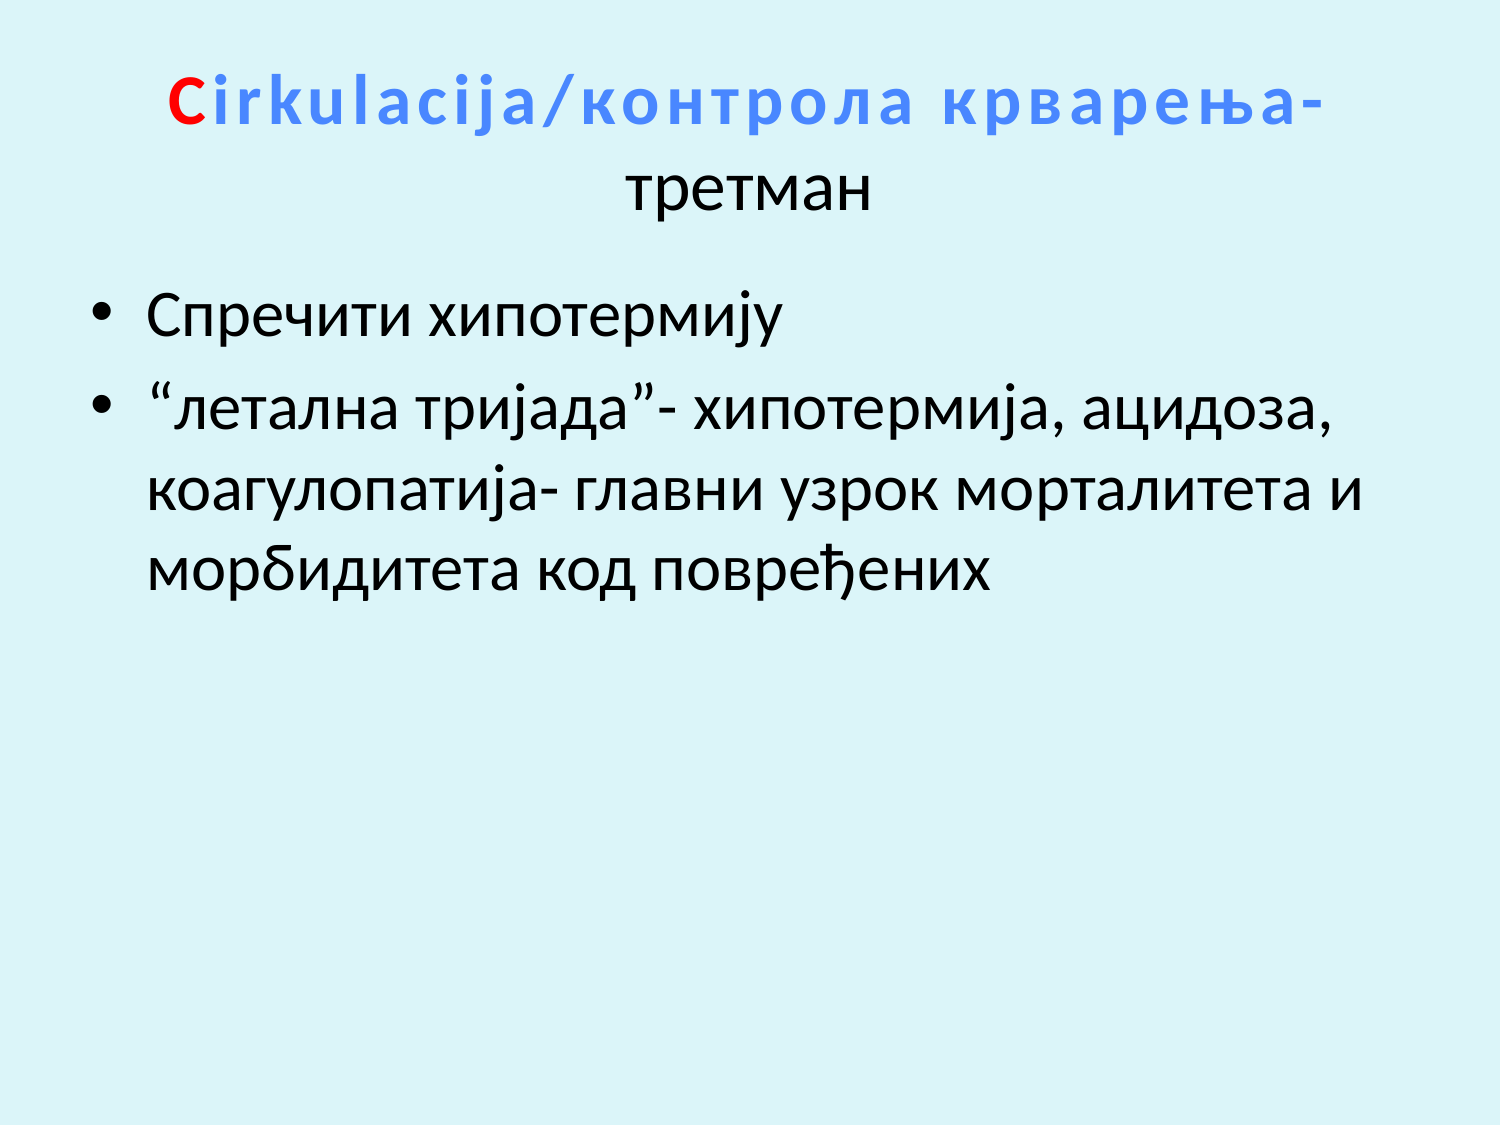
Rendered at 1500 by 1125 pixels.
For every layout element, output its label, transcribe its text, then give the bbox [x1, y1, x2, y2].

title Cirkulacija/контрола крварења- третман [75, 45, 1425, 233]
list Спречити хипотермију “летална тријада”- хипотермија, ацидоза, коагулопатија- главни узрок морталитета и морбидитета код повређених [75, 262, 1425, 1005]
